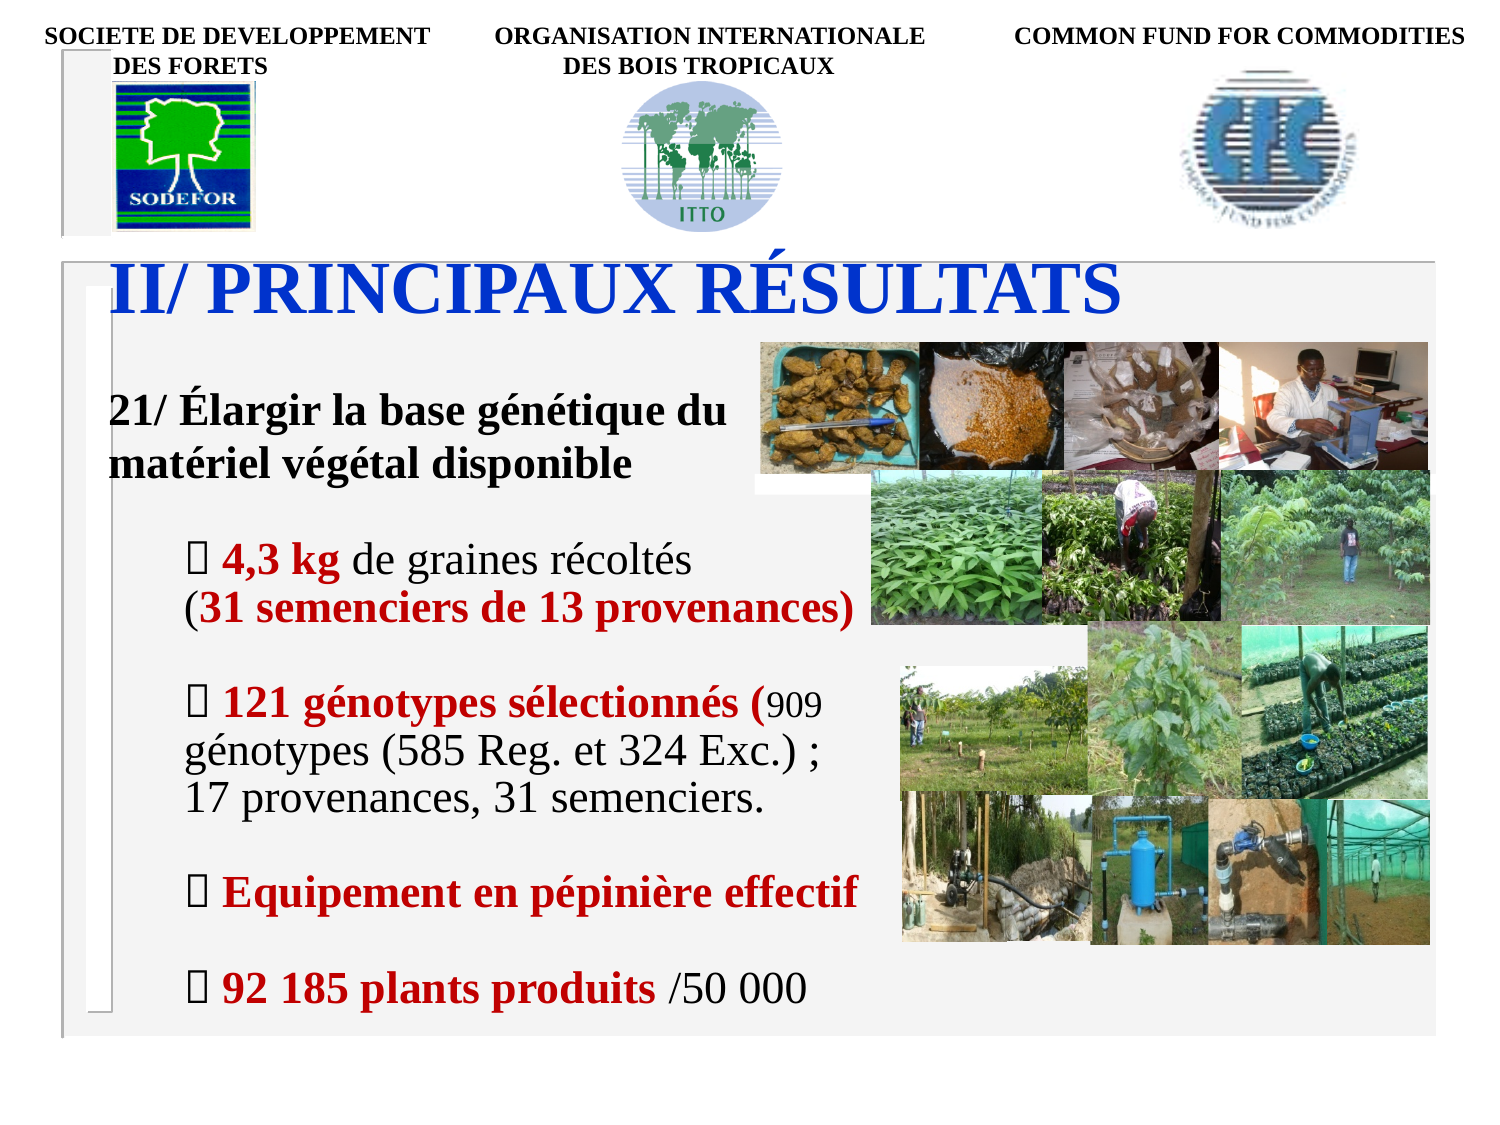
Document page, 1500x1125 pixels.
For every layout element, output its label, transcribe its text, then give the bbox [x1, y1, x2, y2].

text_box SOCIETE DE DEVELOPPEMENT ORGANISATION INTERNATIONALE COMMON FUND FOR COMMODITIES DES FORETS DES BOIS TROPICAUX [29, 12, 1489, 87]
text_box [902, 791, 1430, 945]
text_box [871, 470, 1431, 625]
list II/ PRINCIPAUX Résultats 21/ élargir la base génétique du matériel végétal disponible  4,3 kg de graines récoltés (31 semenciers de 13 provenances)  121 génotypes sélectionnés (909 génotypes (585 Reg. et 324 Exc.) ; 17 provenances, 31 semenciers.  Equipement en pépinière effectif  92 185 plants produits /50 000 [93, 248, 1430, 1055]
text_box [899, 621, 1428, 792]
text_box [754, 342, 1440, 495]
picture [111, 81, 257, 232]
picture [1171, 66, 1360, 230]
picture [619, 81, 783, 232]
